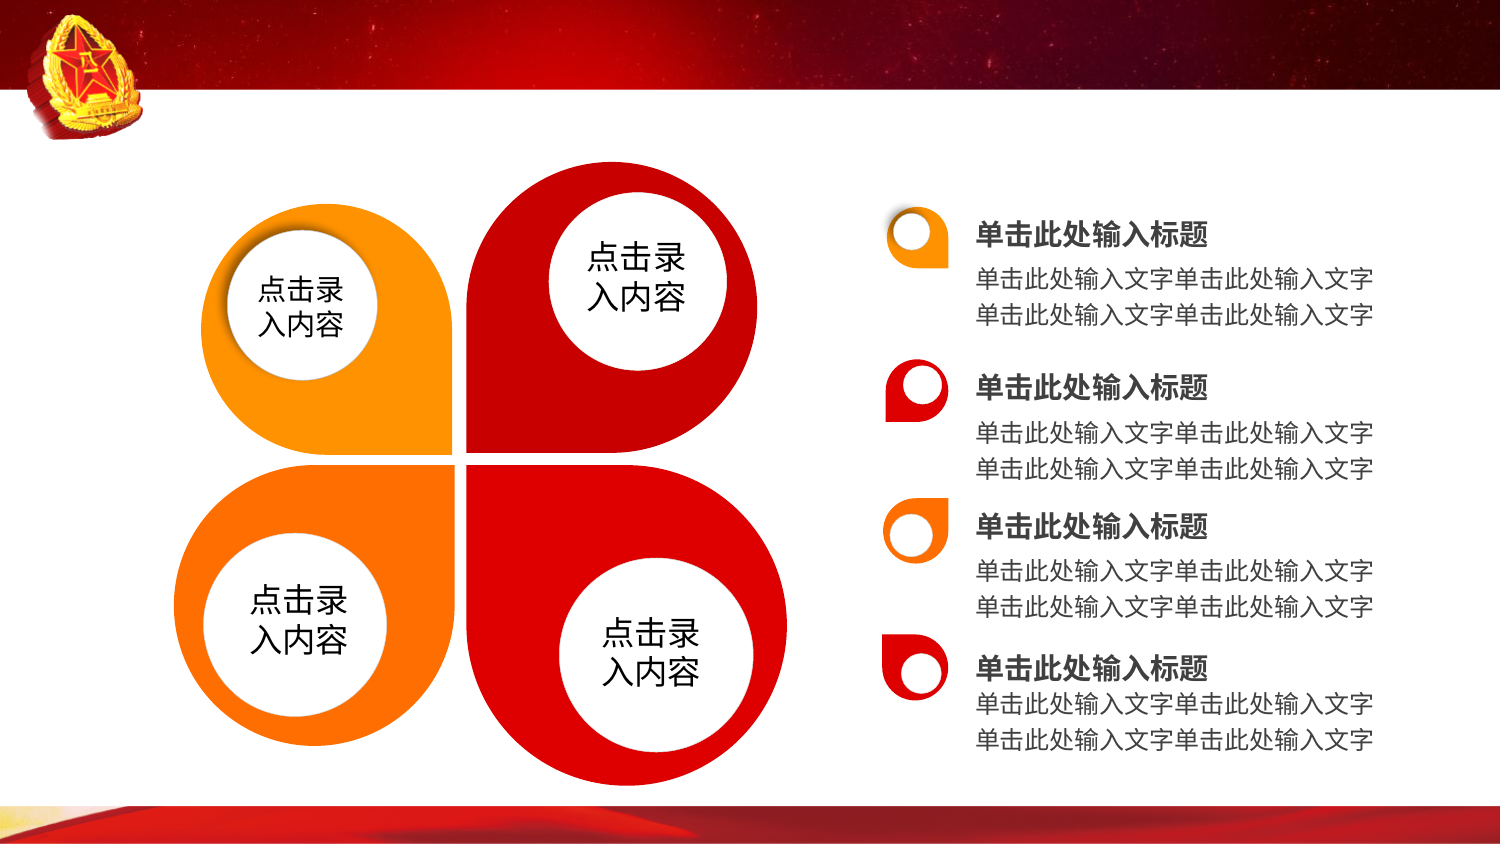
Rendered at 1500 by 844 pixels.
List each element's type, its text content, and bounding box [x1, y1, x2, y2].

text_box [886, 206, 949, 269]
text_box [173, 465, 455, 746]
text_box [882, 634, 949, 701]
picture [0, 807, 1500, 844]
text_box 单击此处输入文字单击此处输入文字 单击此处输入文字单击此处输入文字 [960, 542, 1495, 665]
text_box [883, 498, 949, 564]
text_box 单击此处输入文字单击此处输入文字 单击此处输入文字单击此处输入文字 [960, 403, 1495, 527]
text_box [466, 465, 787, 786]
text_box 单击此处输入标题 [975, 354, 1386, 414]
text_box 单击此处输入文字单击此处输入文字 单击此处输入文字单击此处输入文字 [960, 250, 1495, 373]
text_box 单击此处输入标题 [975, 634, 1386, 694]
text_box 单击此处输入标题 [975, 200, 1386, 260]
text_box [885, 359, 949, 422]
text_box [466, 161, 758, 453]
picture [0, 0, 1500, 140]
text_box 单击此处输入文字单击此处输入文字 单击此处输入文字单击此处输入文字 [960, 675, 1495, 799]
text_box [200, 203, 452, 455]
text_box 单击此处输入标题 [975, 492, 1386, 552]
